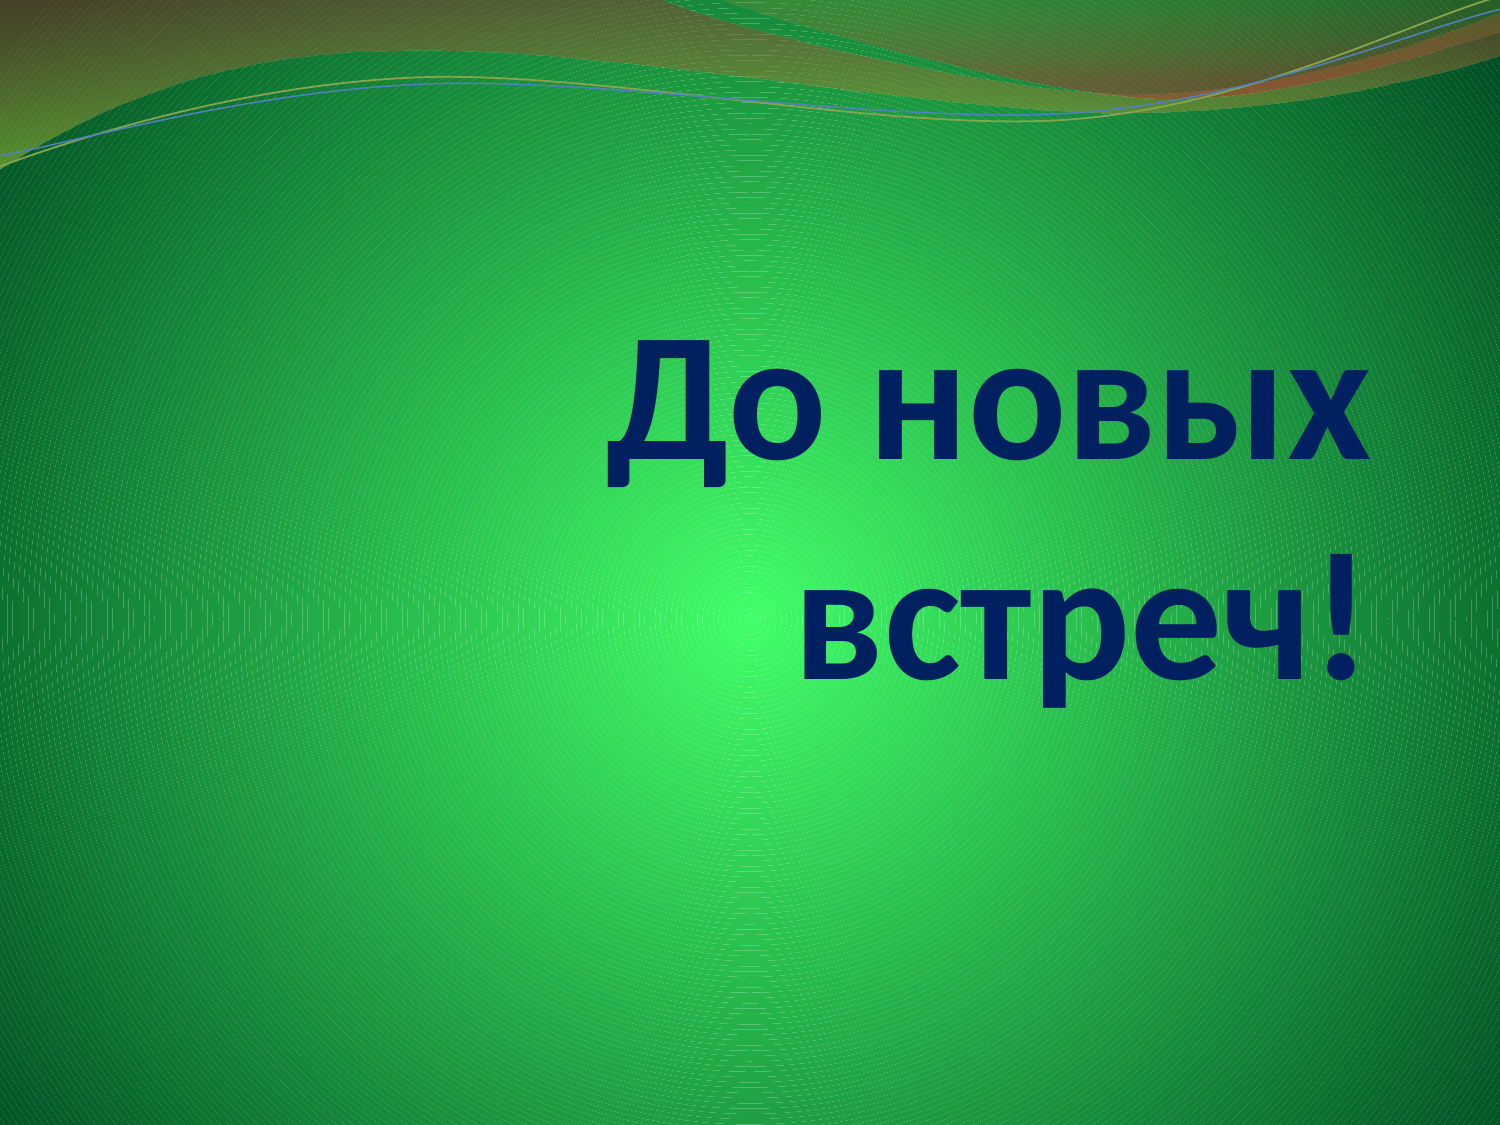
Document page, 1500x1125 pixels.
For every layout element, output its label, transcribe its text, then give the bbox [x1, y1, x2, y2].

title До новых встреч! [87, 224, 1376, 716]
